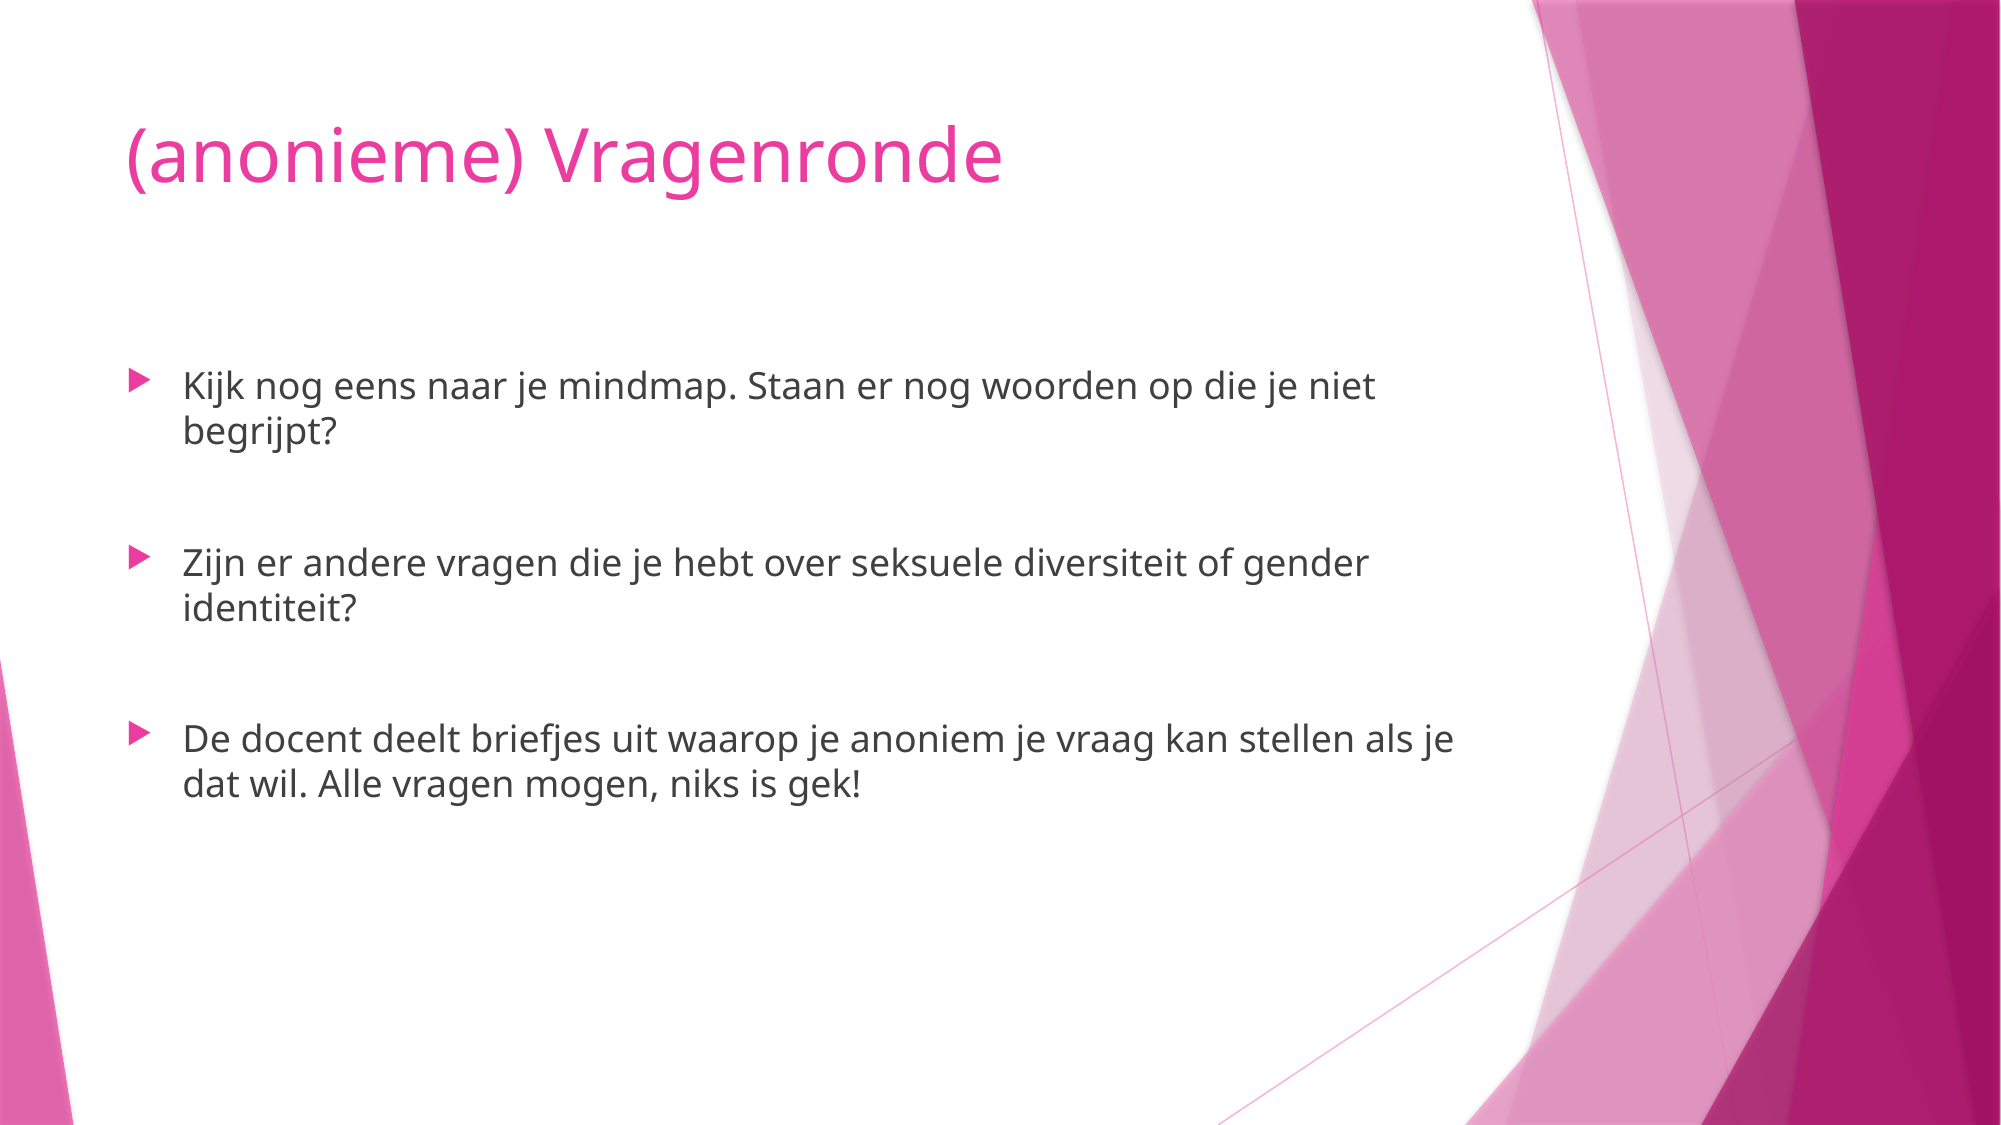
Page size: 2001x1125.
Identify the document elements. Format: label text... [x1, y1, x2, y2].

list Kijk nog eens naar je mindmap. Staan er nog woorden op die je niet begrijpt? Zijn er andere vragen die je hebt over seksuele diversiteit of gender identiteit? De docent deelt briefjes uit waarop je anoniem je vraag kan stellen als je dat wil. Alle vragen mogen, niks is gek! [111, 354, 1522, 992]
title (anonieme) Vragenronde [111, 99, 1522, 317]
